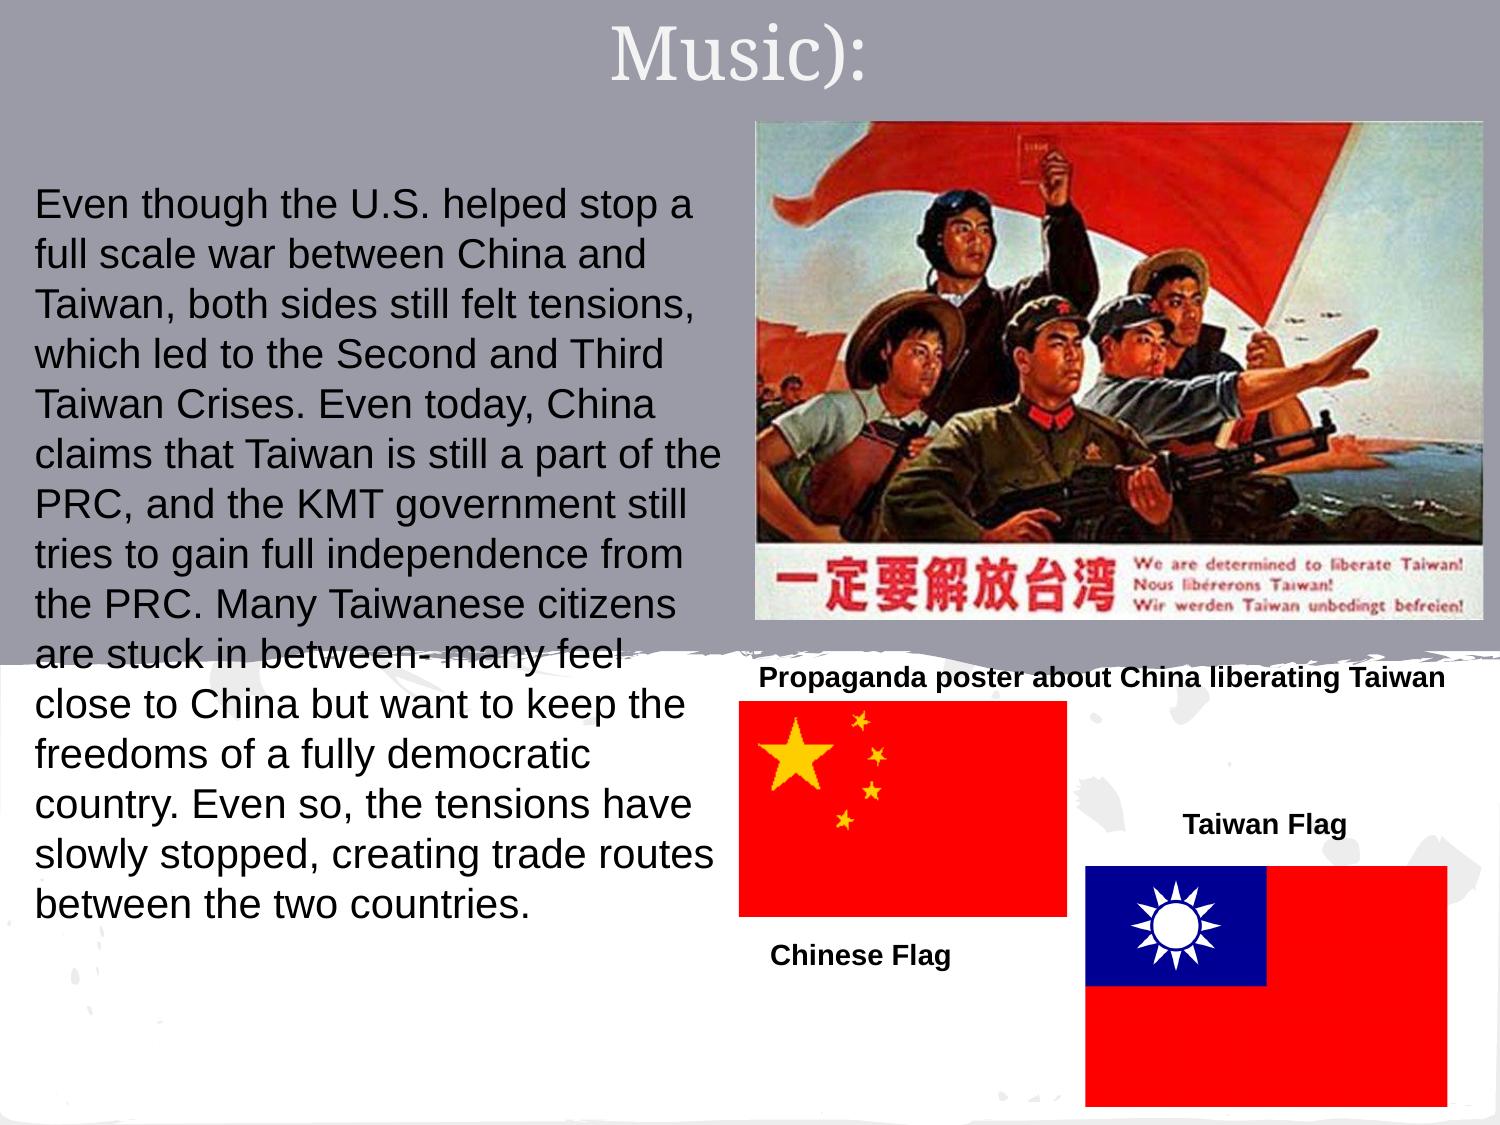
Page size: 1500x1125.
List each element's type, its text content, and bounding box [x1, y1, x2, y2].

text_box [1085, 866, 1448, 1107]
text_box [738, 701, 1068, 917]
text_box Propaganda poster about China liberating Taiwan [743, 643, 1483, 709]
text_box Chinese Flag [755, 921, 1004, 987]
title The Aftermath (Cue Dramatic Music): [45, 0, 1434, 111]
text_box Taiwan Flag [1167, 790, 1396, 855]
text_box [755, 121, 1484, 620]
text_box Even though the U.S. helped stop a full scale war between China and Taiwan, both sides still felt tensions, which led to the Second and Third Taiwan Crises. Even today, China claims that Taiwan is still a part of the PRC, and the KMT government still tries to gain full independence from the PRC. Many Taiwanese citizens are stuck in between- many feel close to China but want to keep the freedoms of a fully democratic country. Even so, the tensions have slowly stopped, creating trade routes between the two countries. [19, 162, 739, 943]
